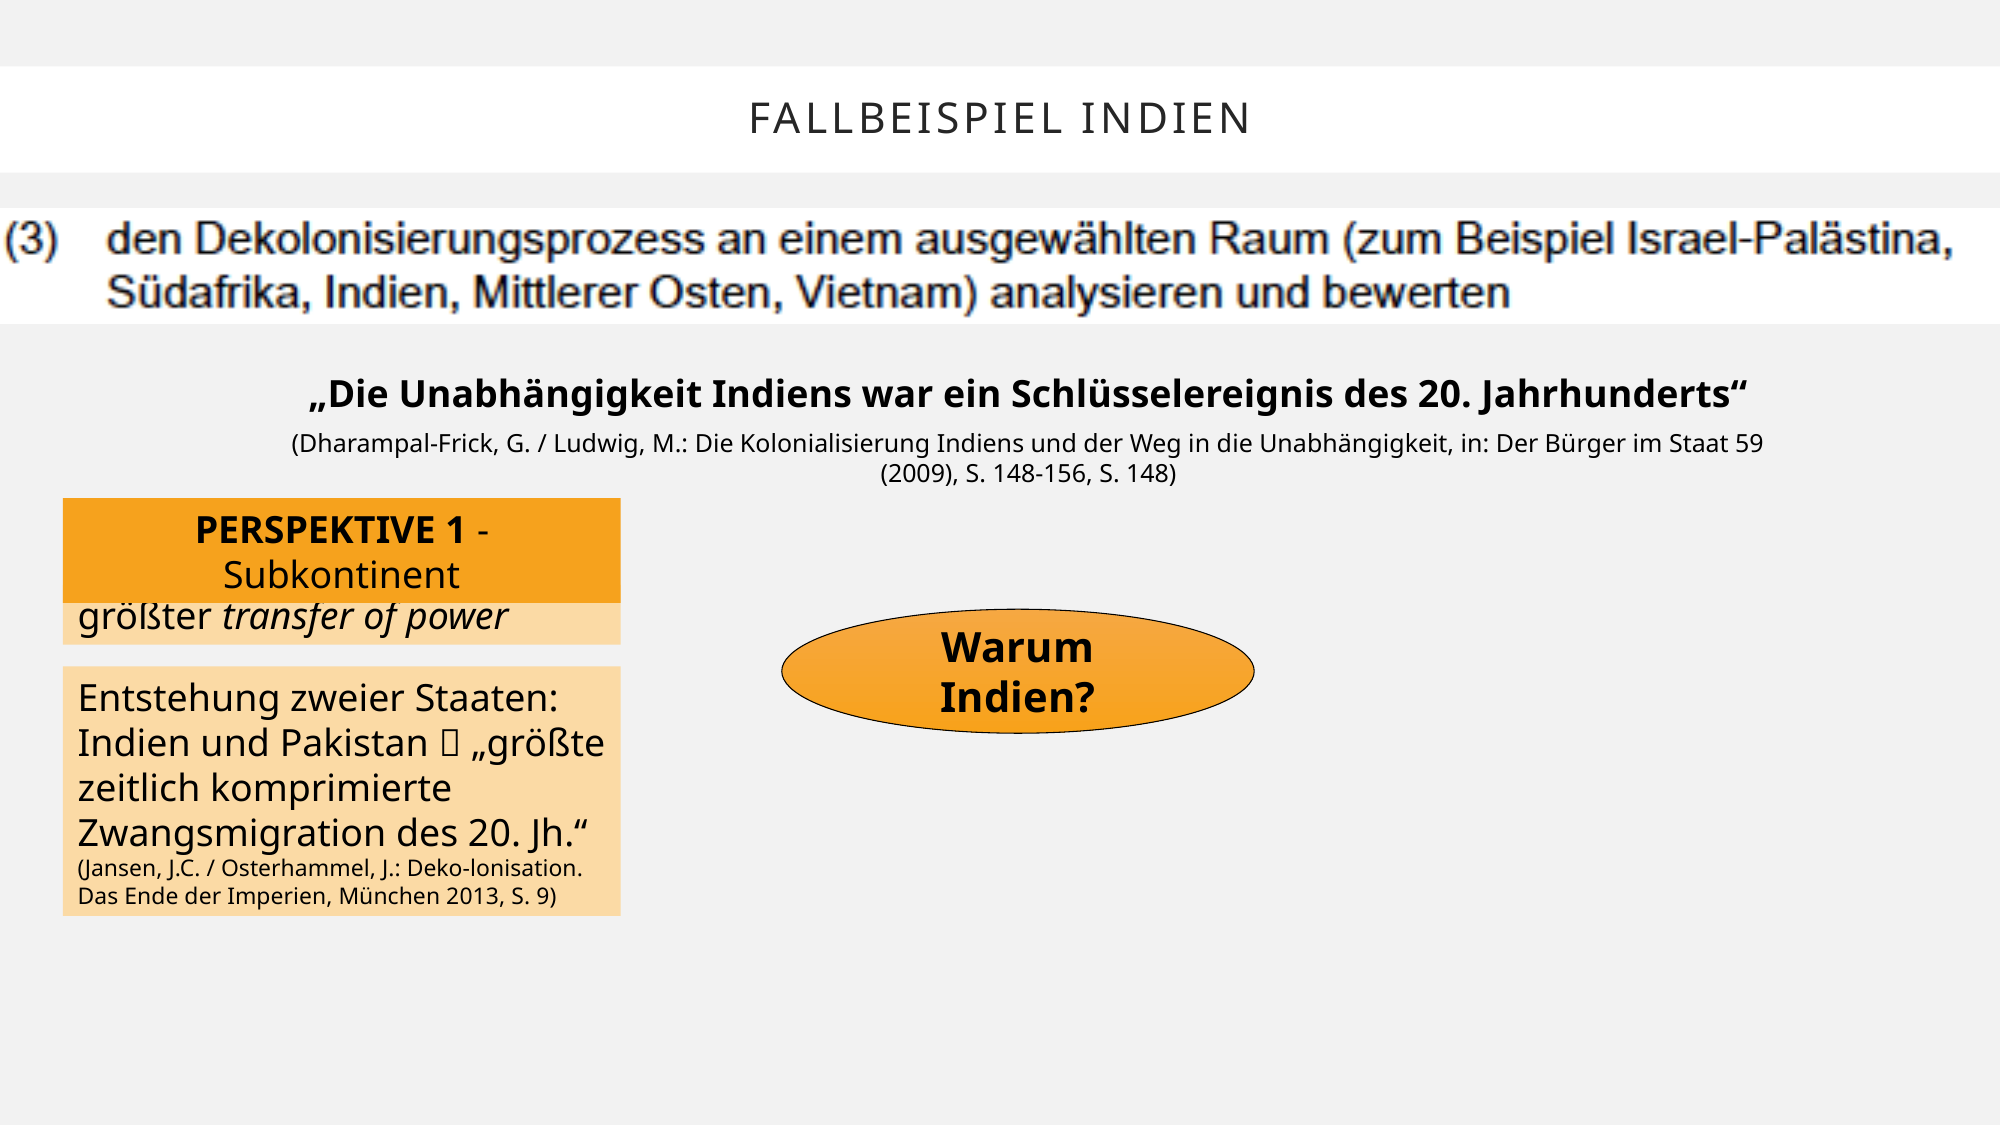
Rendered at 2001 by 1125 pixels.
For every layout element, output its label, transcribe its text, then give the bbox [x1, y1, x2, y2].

text_box Entstehung zweier Staaten: Indien und Pakistan  „größte zeitlich komprimierte Zwangsmigration des 20. Jh.“ (Jansen, J.C. / Osterhammel, J.: Deko-lonisation. Das Ende der Imperien, München 2013, S. 9) [62, 666, 621, 916]
picture [0, 208, 2001, 324]
title Fallbeispiel Indien [0, 64, 2000, 175]
text_box PERSPEKTIVE 1 - Subkontinent [62, 498, 621, 603]
text_box Warum Indien? [781, 608, 1255, 734]
text_box größter transfer of power [62, 603, 621, 645]
text_box „Die Unabhängigkeit Indiens war ein Schlüsselereignis des 20. Jahrhunderts“ (Dharampal-Frick, G. / Ludwig, M.: Die Kolonialisierung Indiens und der Weg in die Unabhängigkeit, in: Der Bürger im Staat 59 (2009), S. 148-156, S. 148) [246, 362, 1811, 495]
